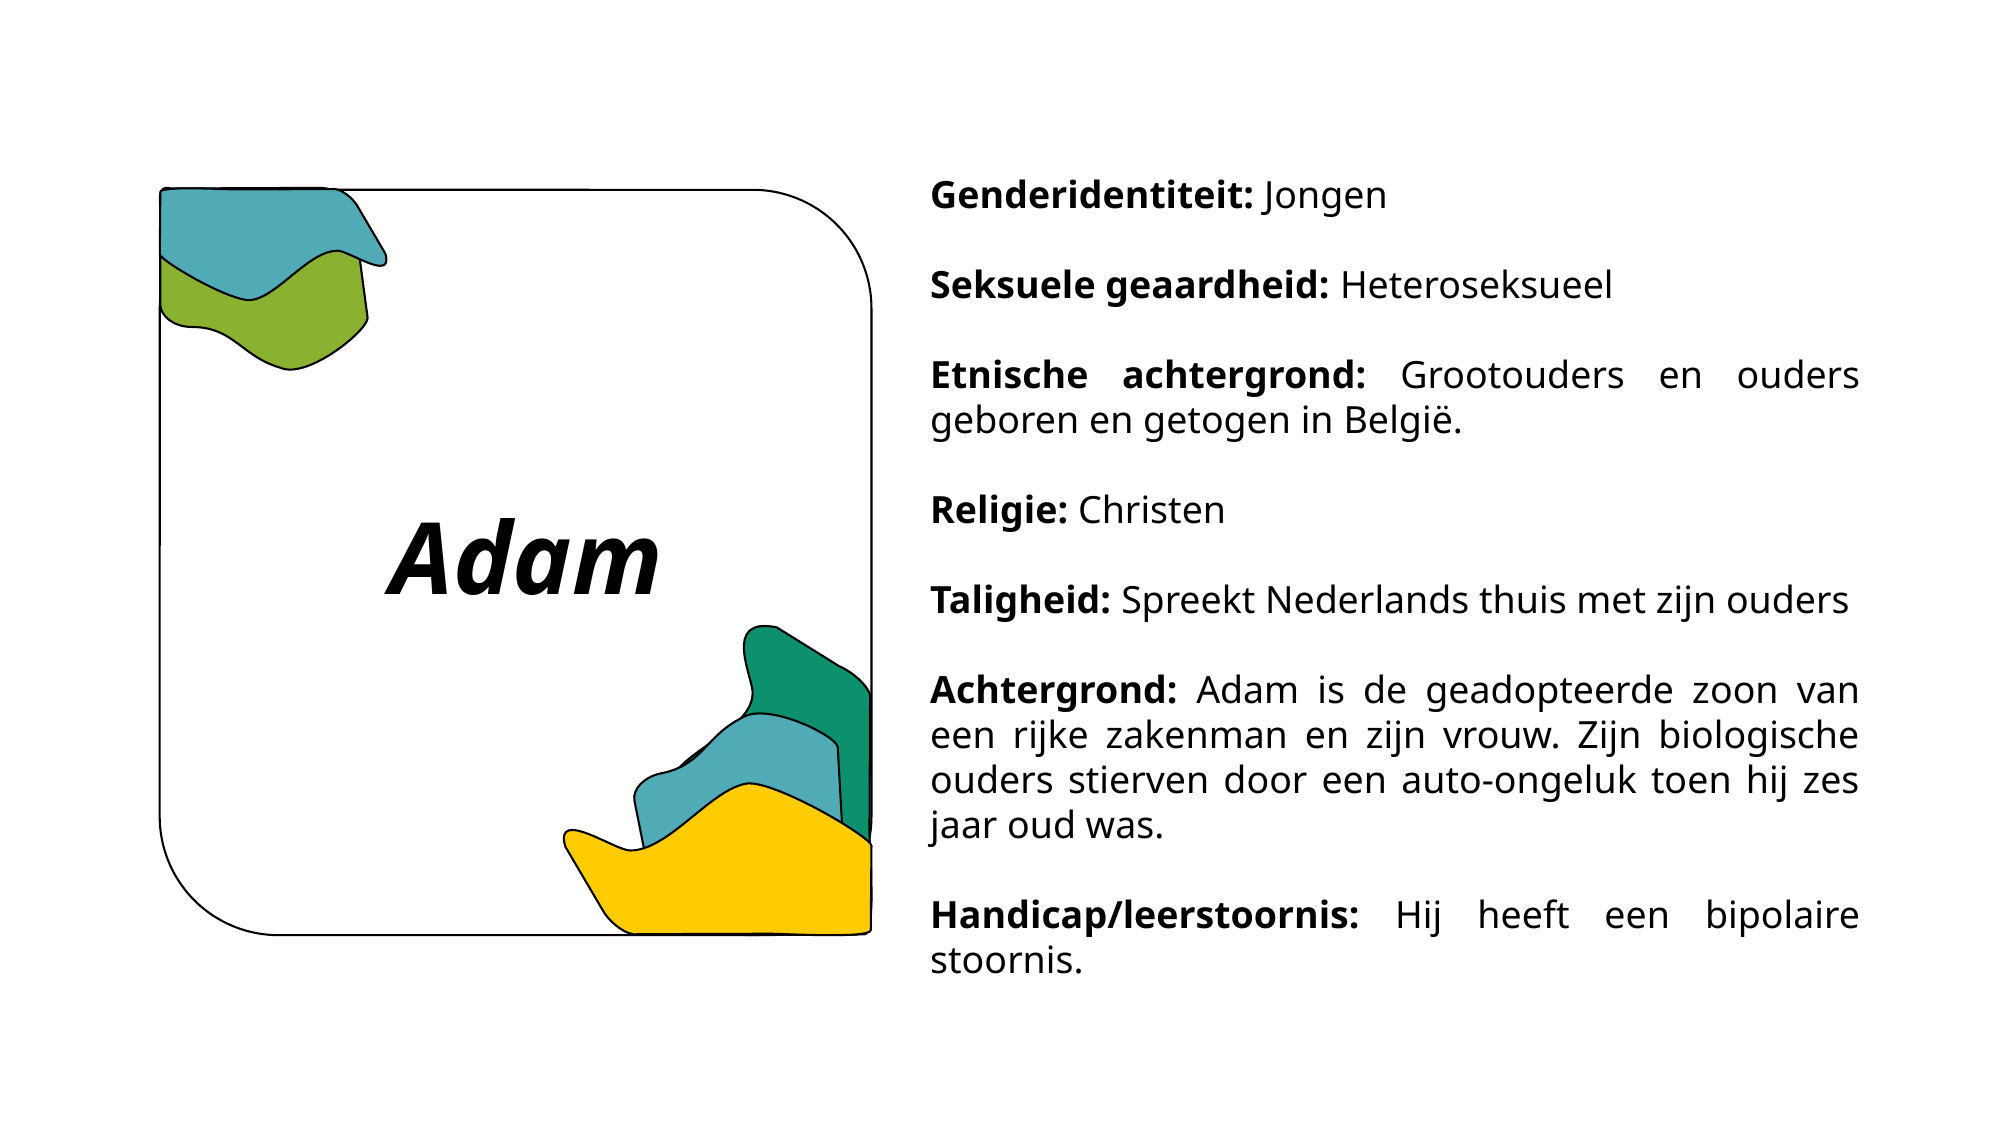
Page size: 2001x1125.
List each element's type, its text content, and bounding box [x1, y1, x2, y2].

text_box Adam [375, 487, 769, 623]
text_box Genderidentiteit: Jongen Seksuele geaardheid: Heteroseksueel Etnische achtergrond: Grootouders en ouders geboren en getogen in België. Religie: Christen Taligheid: Spreekt Nederlands thuis met zijn ouders Achtergrond: Adam is de geadopteerde zoon van een rijke zakenman en zijn vrouw. Zijn biologische ouders stierven door een auto-ongeluk toen hij zes jaar oud was. Handicap/leerstoornis: Hij heeft een bipolaire stoornis. [915, 163, 1876, 1034]
text_box [159, 252, 369, 371]
text_box [562, 782, 873, 937]
text_box [633, 712, 843, 847]
text_box [158, 187, 388, 302]
text_box [740, 624, 872, 841]
text_box [158, 188, 873, 937]
